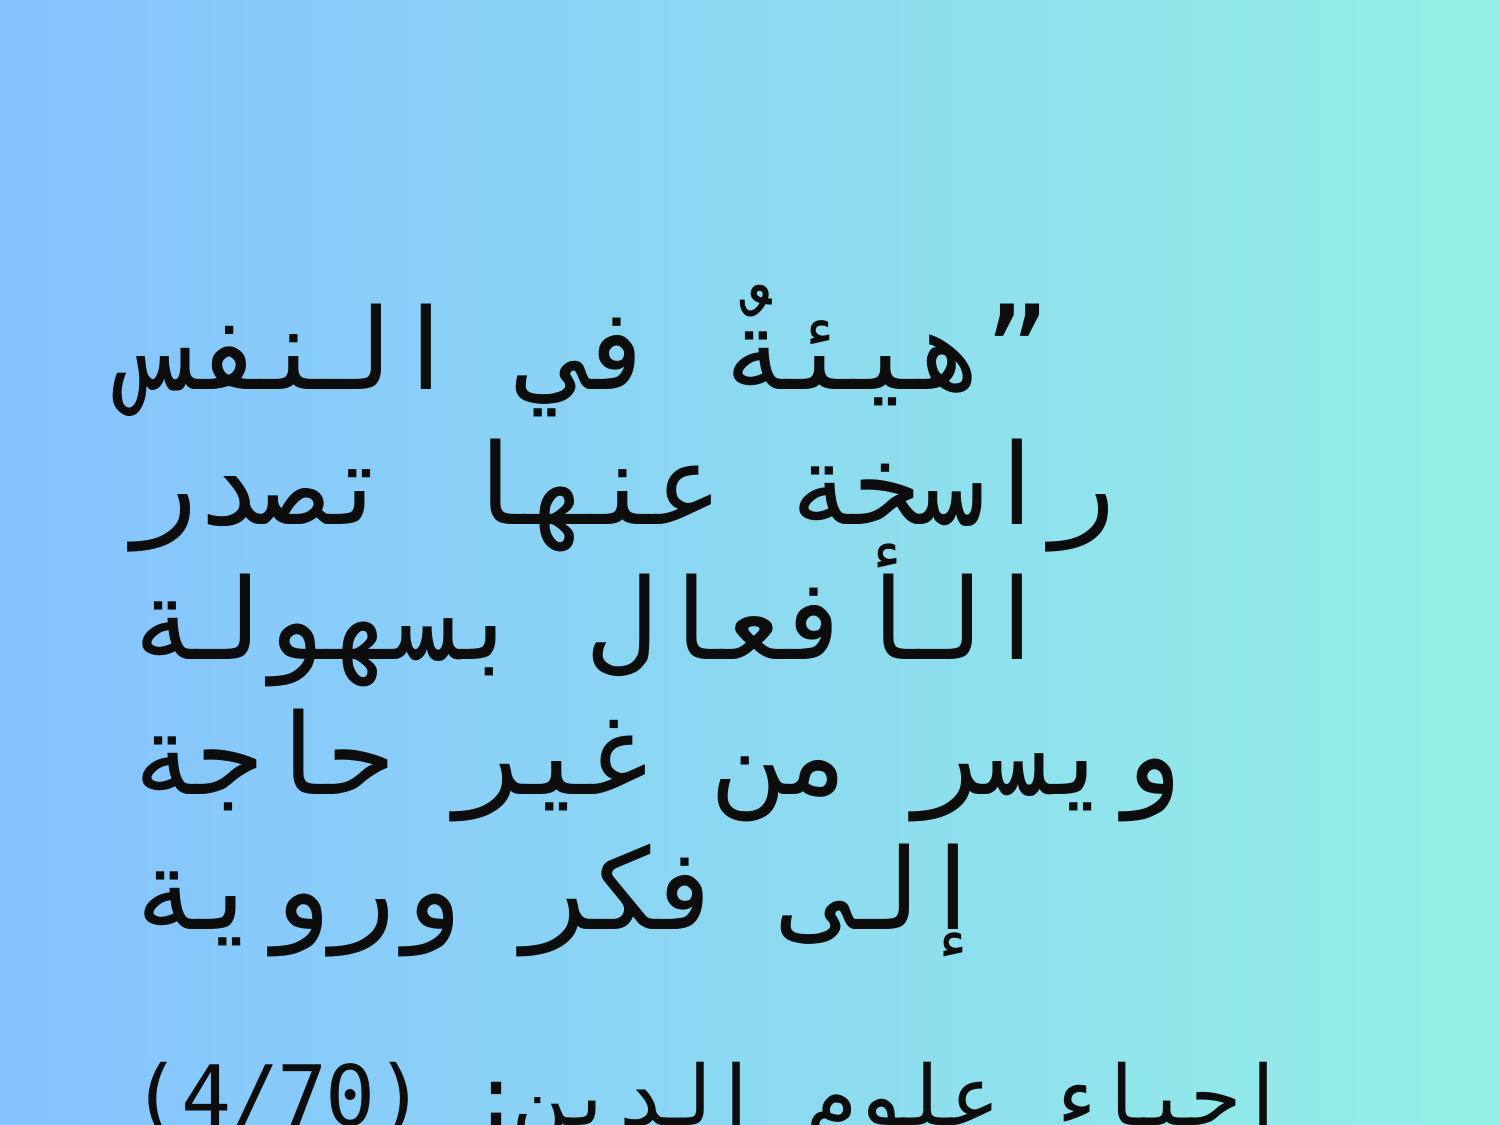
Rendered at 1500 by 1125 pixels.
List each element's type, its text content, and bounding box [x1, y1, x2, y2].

title ”هيئةٌ في النفس راسخة عنها تصدر الأفعال بسهولة ويسر من غير حاجة إلى فكر وروية إحياء علوم الدين: (4/70) [117, 269, 1393, 750]
